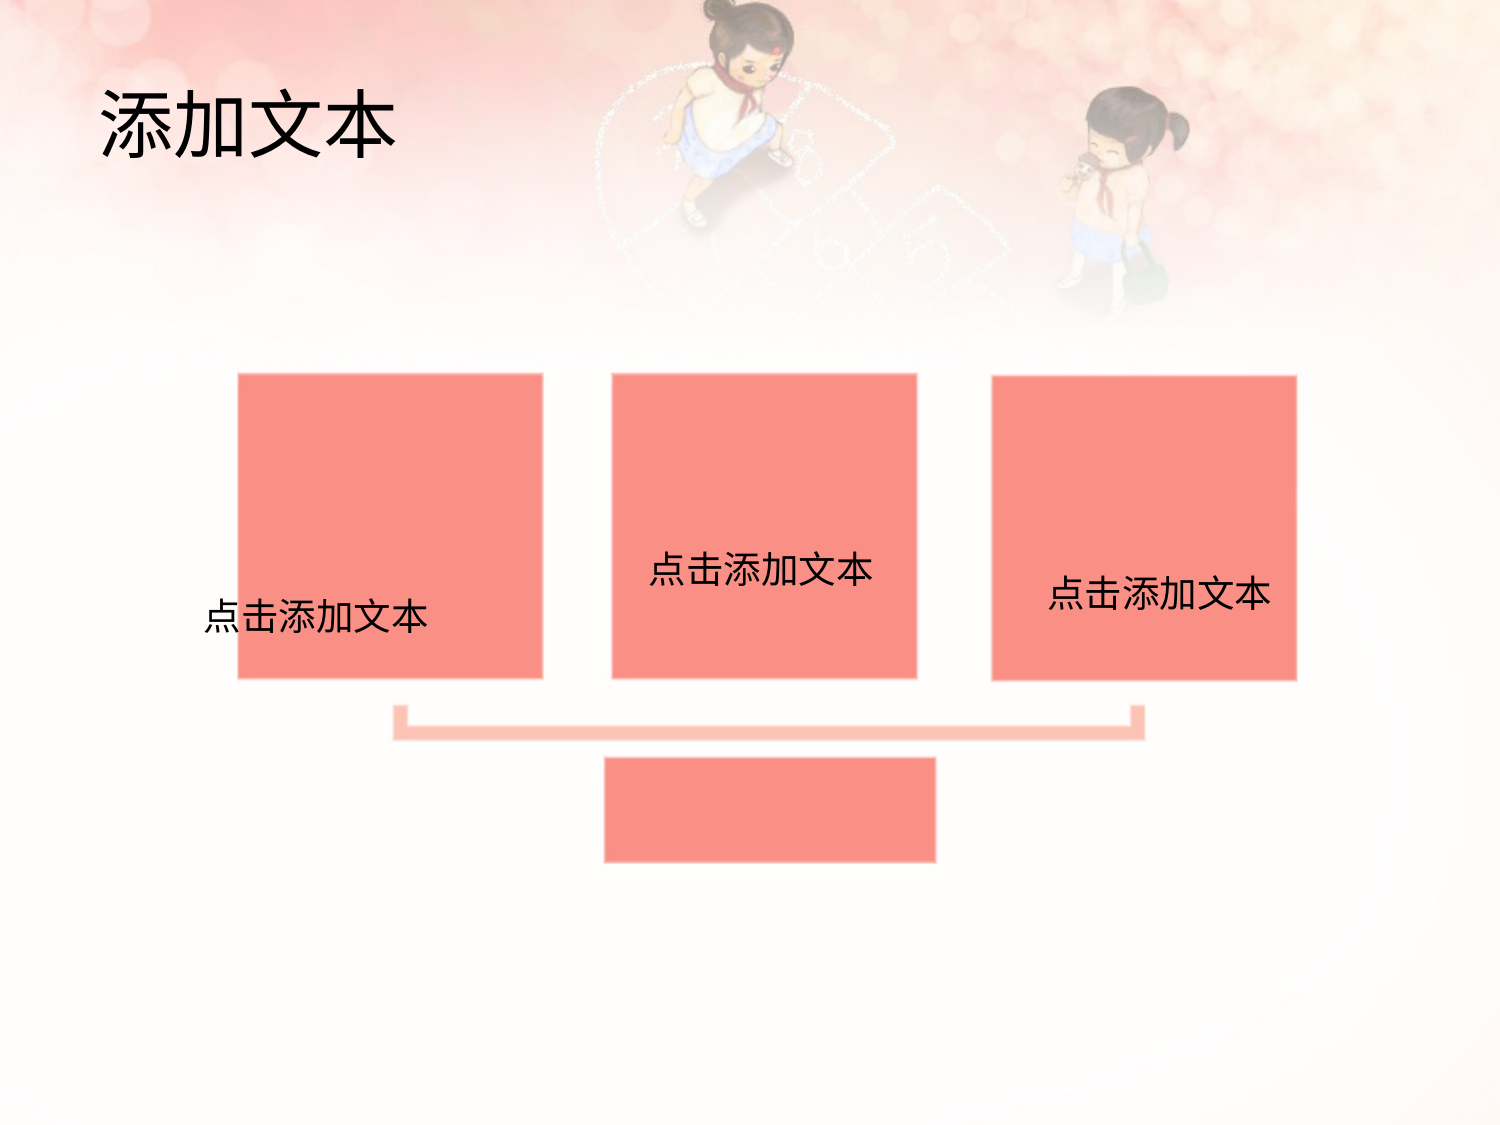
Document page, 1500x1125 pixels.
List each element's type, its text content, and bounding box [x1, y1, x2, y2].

text_box 点击添加文本 [1032, 562, 1288, 623]
text_box 点击添加文本 [634, 538, 889, 599]
text_box 点击添加文本 [188, 585, 444, 646]
text_box 添加文本 [83, 70, 414, 175]
picture [0, 0, 1500, 1125]
